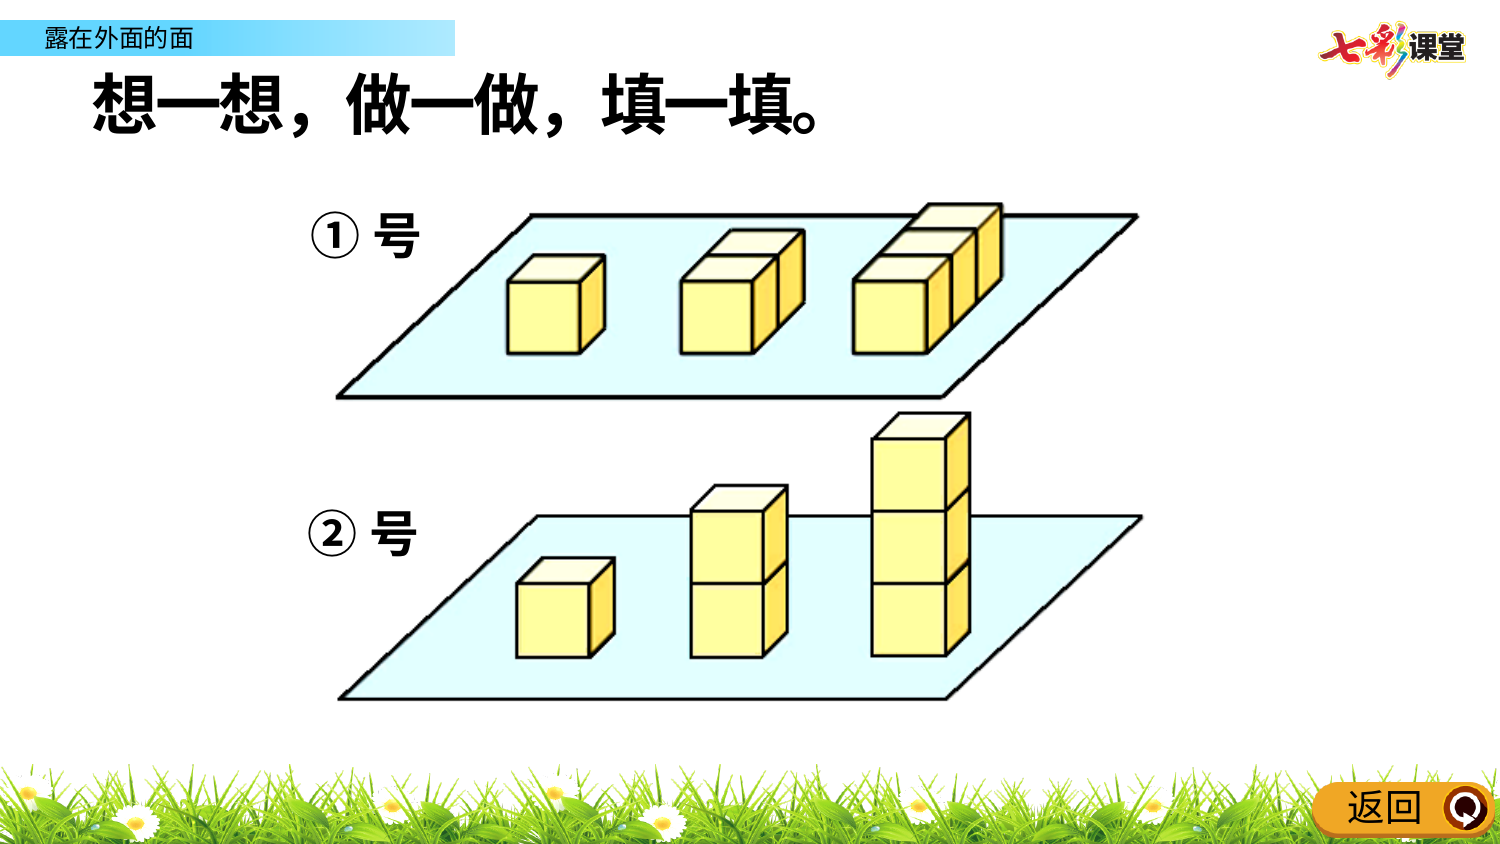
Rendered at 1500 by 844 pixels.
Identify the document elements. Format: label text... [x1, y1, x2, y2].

picture [333, 197, 1142, 406]
picture [1316, 20, 1468, 80]
text_box 想一想，做一做，填一填。 [76, 55, 1104, 151]
picture [0, 764, 1500, 844]
text_box ①号 [295, 197, 332, 273]
picture [333, 407, 1162, 714]
text_box ②号 [293, 494, 328, 570]
